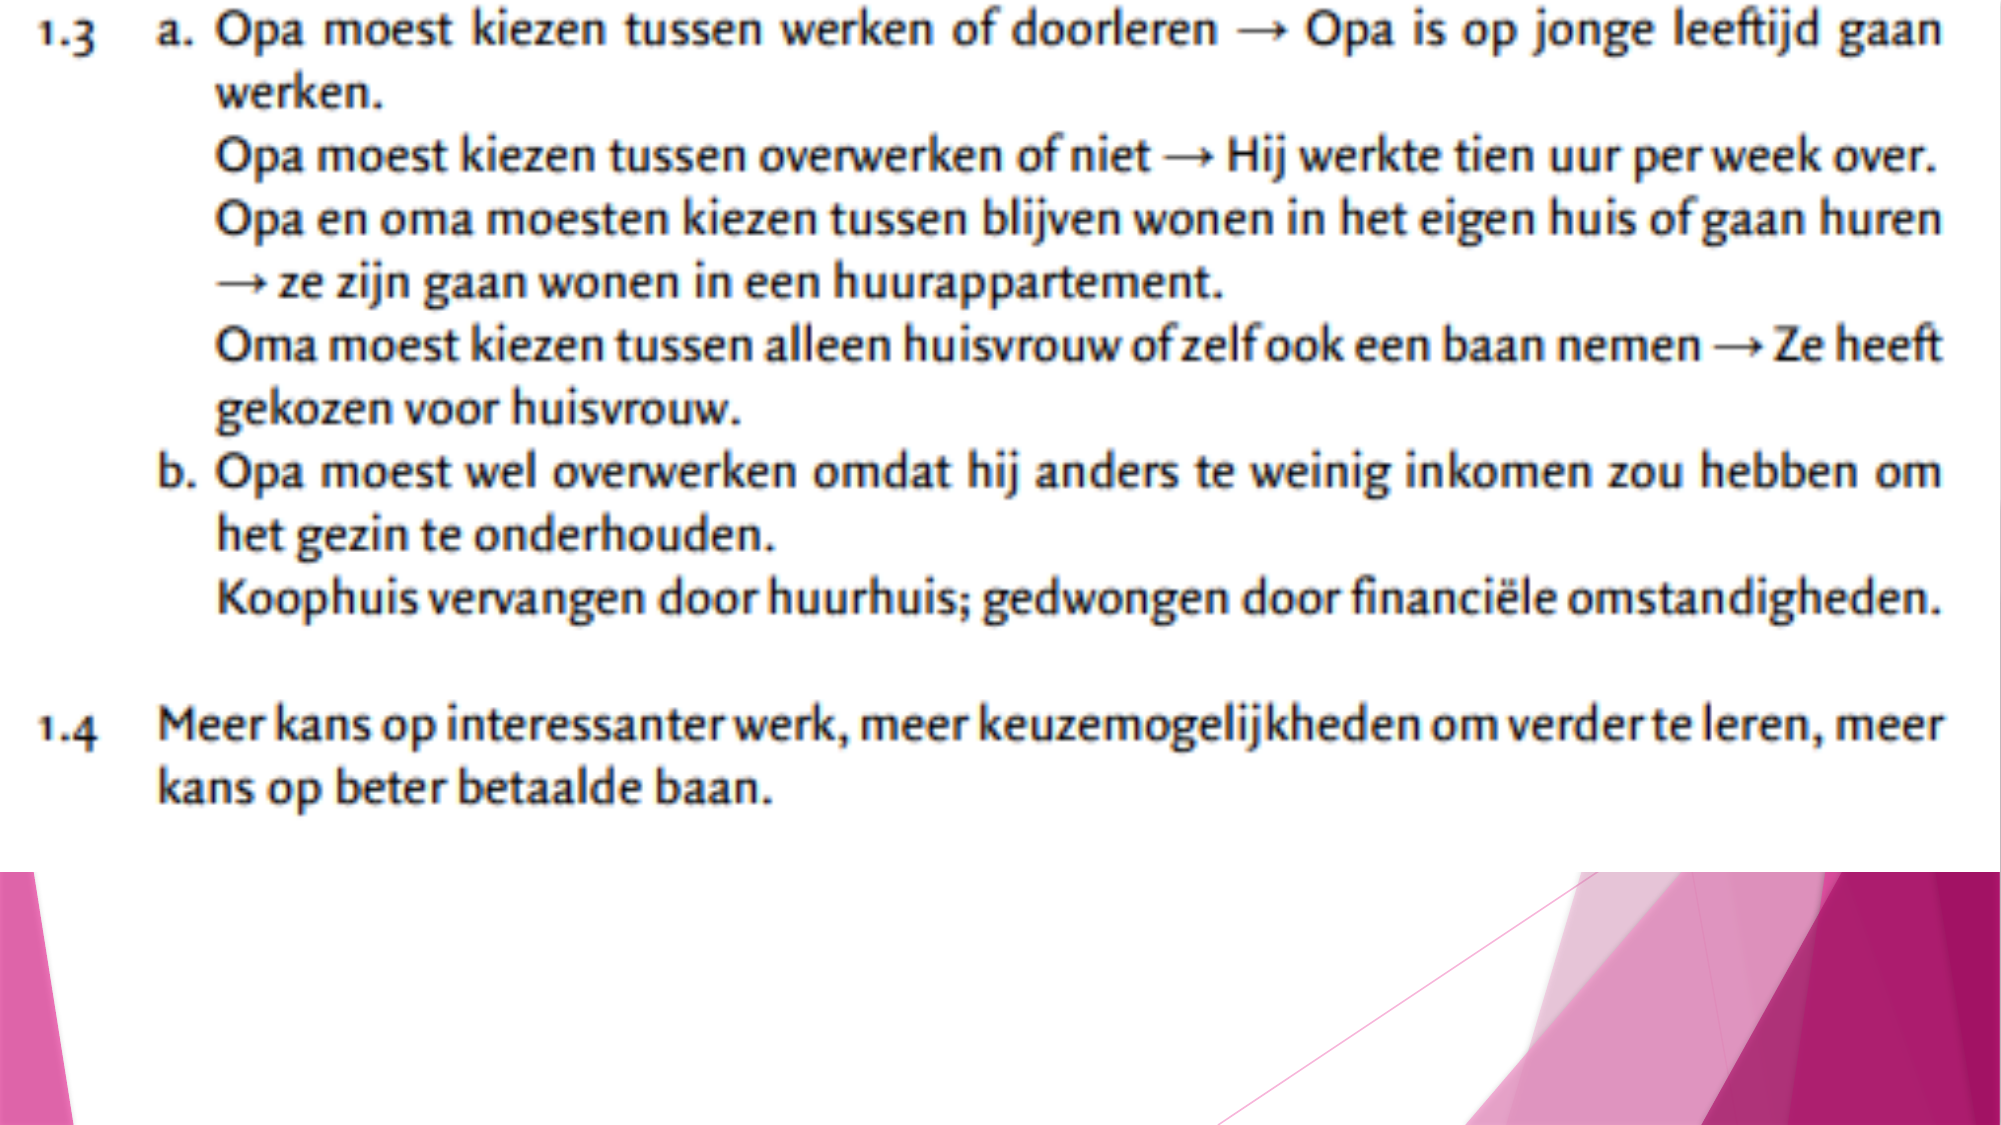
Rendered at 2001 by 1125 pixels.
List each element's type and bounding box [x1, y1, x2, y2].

picture [0, 0, 2000, 873]
